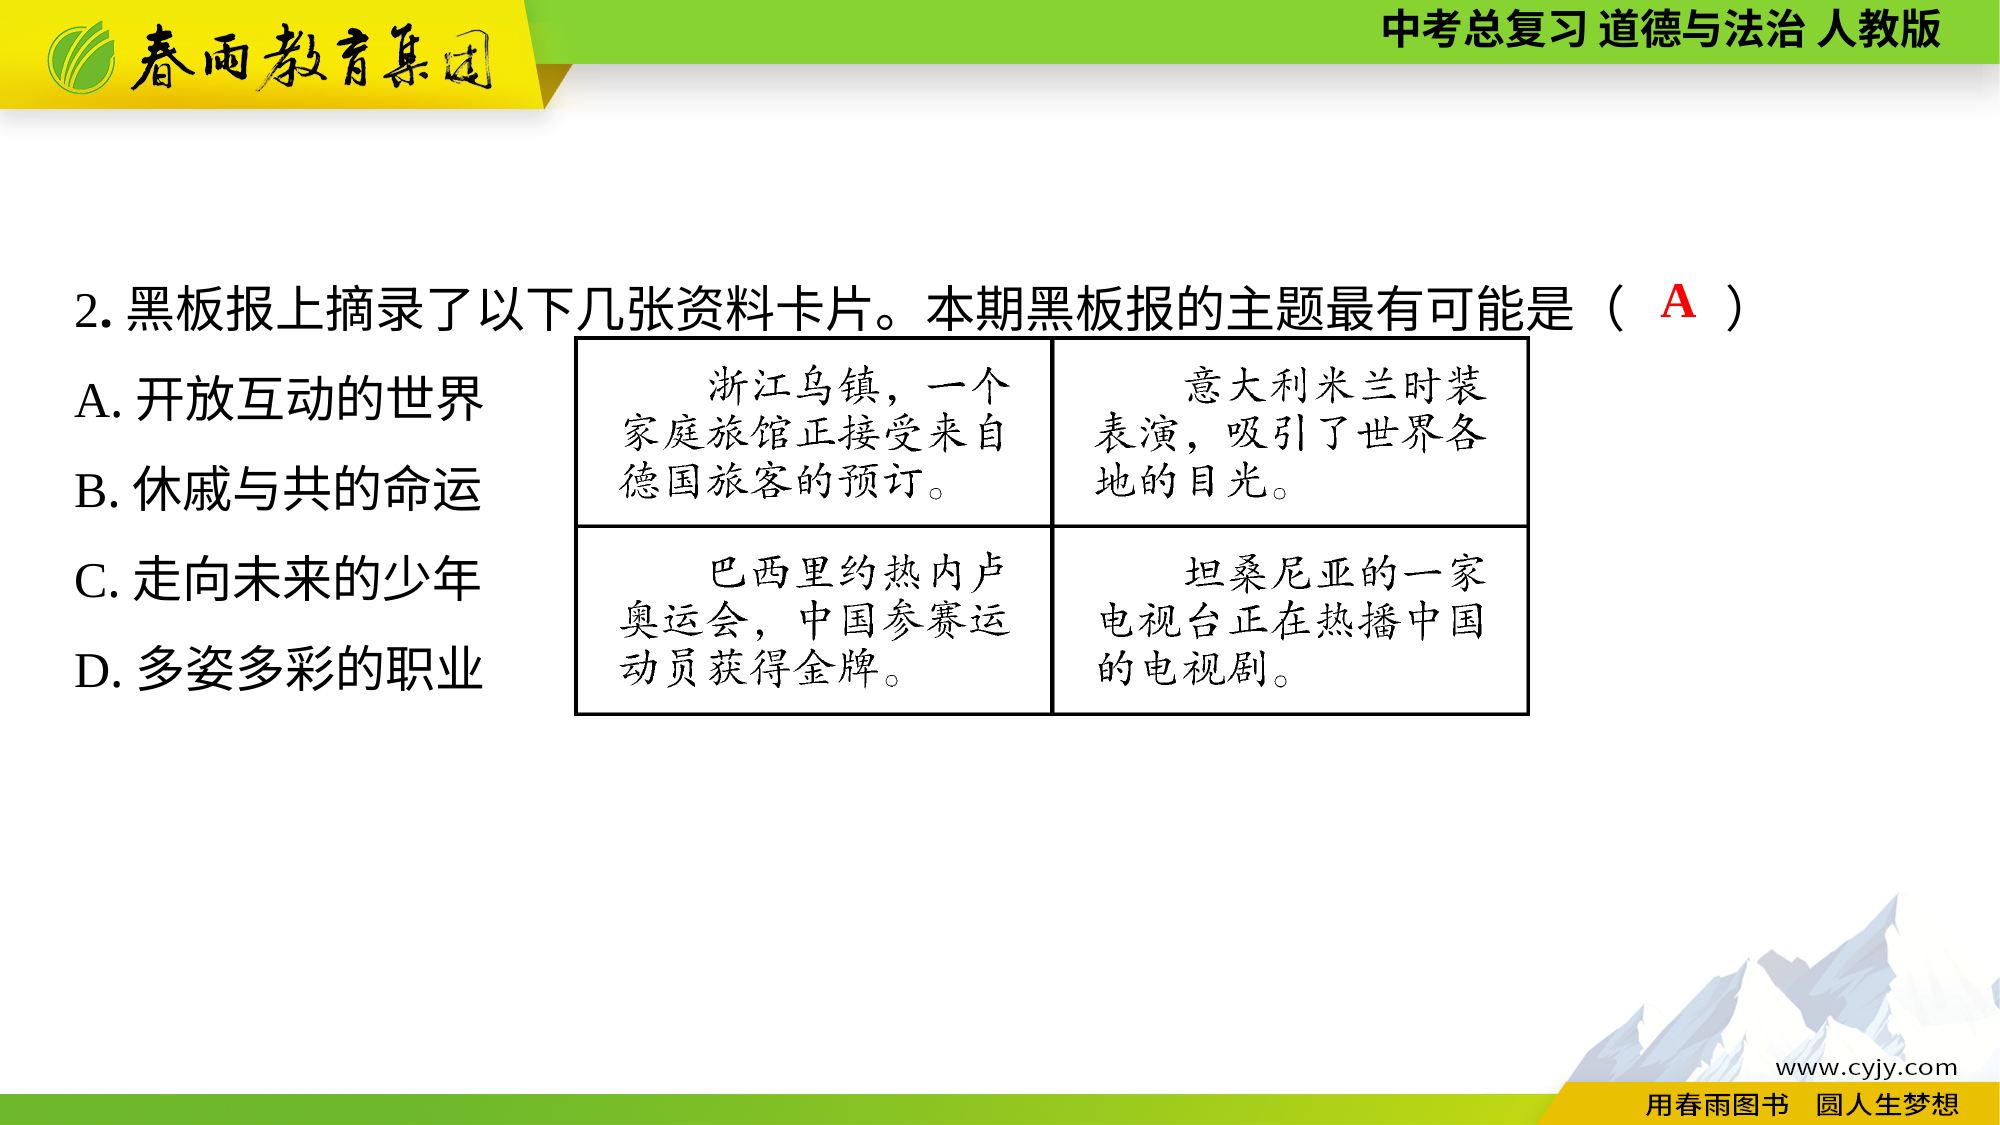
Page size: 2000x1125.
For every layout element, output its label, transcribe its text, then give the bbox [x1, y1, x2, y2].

picture [0, 0, 2000, 1125]
text_box A [1645, 259, 1712, 335]
list 2.黑板报上摘录了以下几张资料卡片。本期黑板报的主题最有可能是（ ） A.开放互动的世界 B.休戚与共的命运 C.走向未来的少年 D.多姿多彩的职业 [59, 239, 1944, 709]
